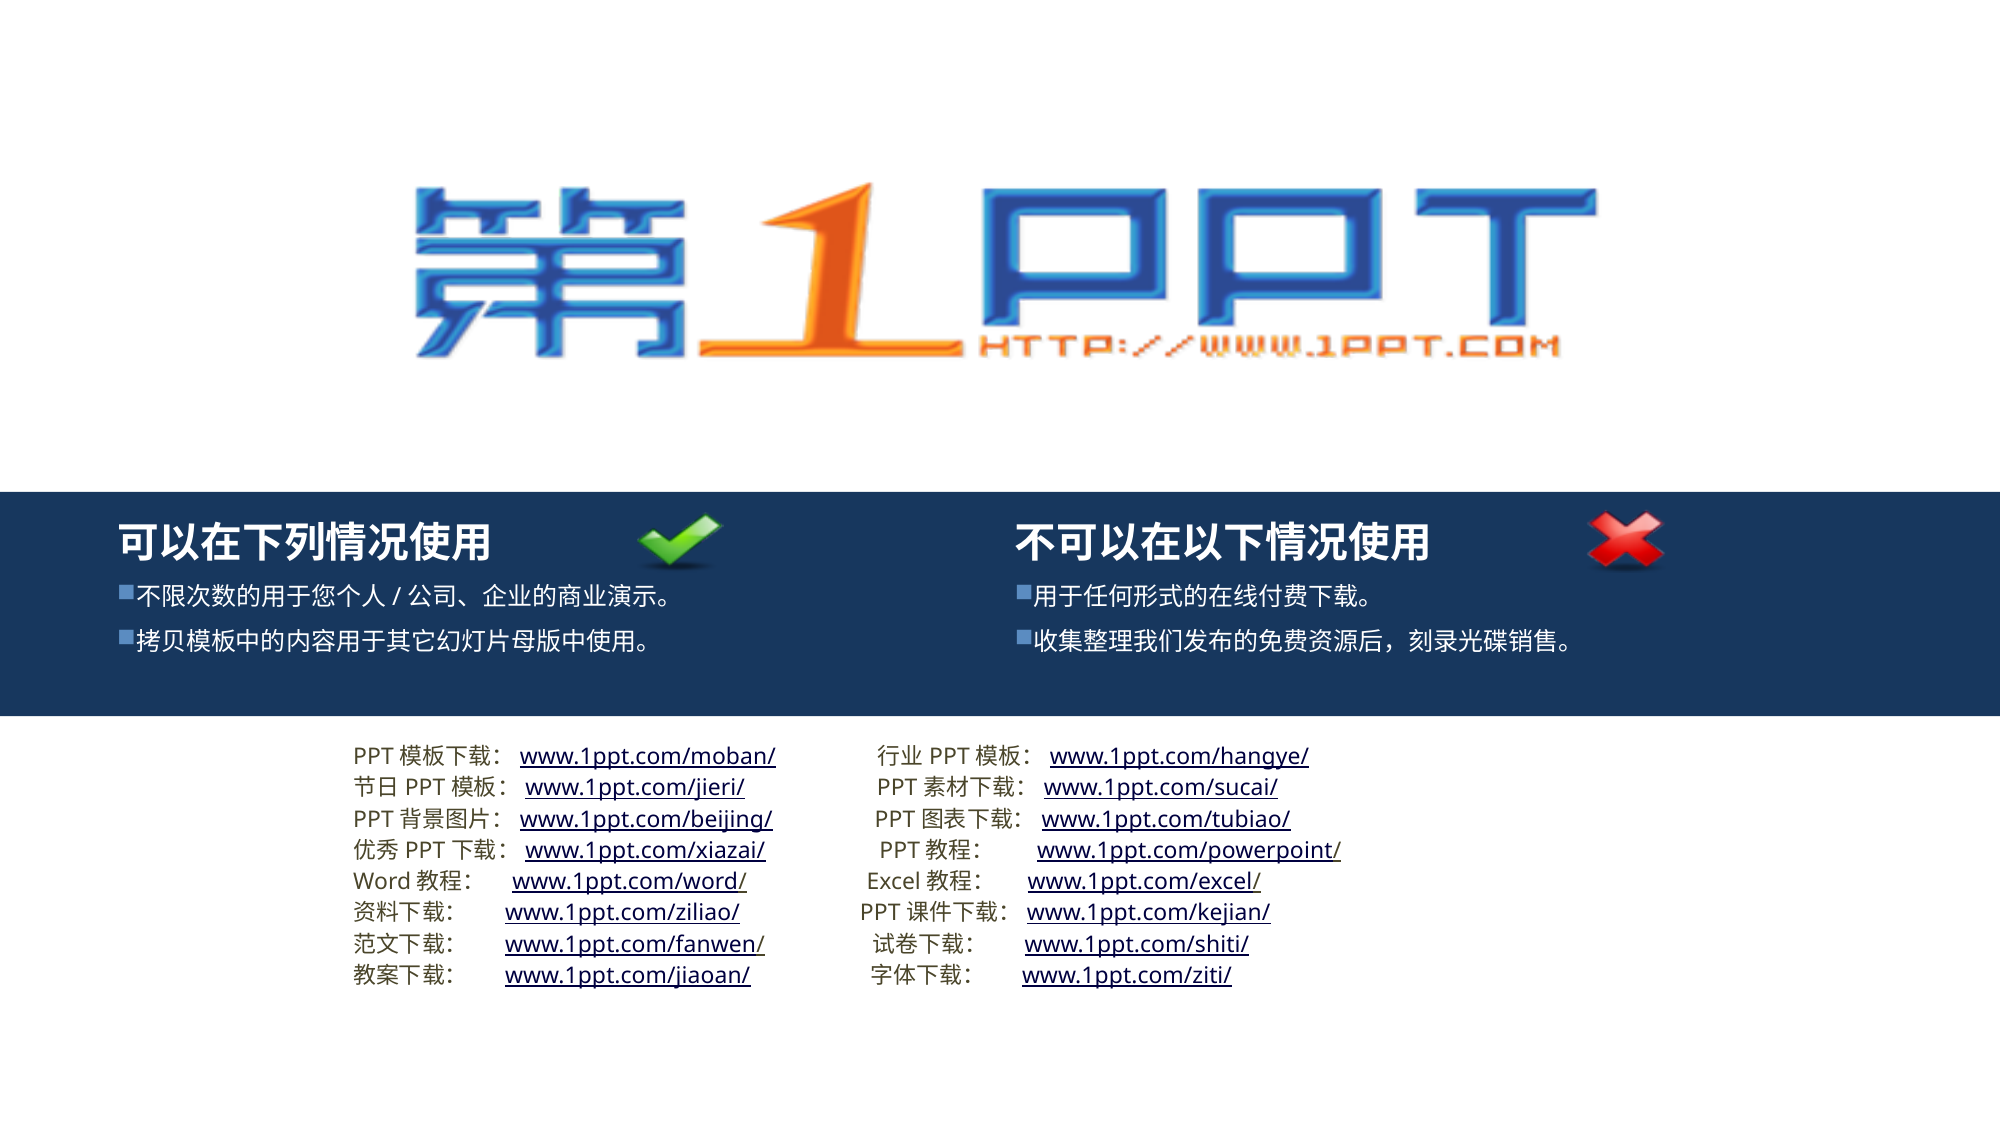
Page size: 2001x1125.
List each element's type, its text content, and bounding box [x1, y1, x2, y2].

picture [637, 507, 724, 573]
text_box [0, 491, 2000, 717]
picture [1581, 507, 1669, 573]
picture [179, 51, 1867, 492]
text_box 可以在下列情况使用 不限次数的用于您个人/公司、企业的商业演示。 拷贝模板中的内容用于其它幻灯片母版中使用。 [102, 508, 1000, 774]
text_box PPT模板下载：www.1ppt.com/moban/ 行业PPT模板：www.1ppt.com/hangye/ 节日PPT模板：www.1ppt.com/jieri/ PPT素材下载：www.1ppt.com/sucai/ PPT背景图片：www.1ppt.com/beijing/ PPT图表下载：www.1ppt.com/tubiao/ 优秀PPT下载：www.1ppt.com/xiazai/ PPT教程： www.1ppt.com/powerpoint/ Word教程： www.1ppt.com/word/ Excel教程： www.1ppt.com/excel/ 资料下载： www.1ppt.com/ziliao/ PPT课件下载：www.1ppt.com/kejian/ 范文下载： www.1ppt.com/fanwen/ 试卷下载： www.1ppt.com/shiti/ 教案下载： www.1ppt.com/jiaoan/ 字体下载： www.1ppt.com/ziti/ [336, 762, 1752, 1008]
text_box 不可以在以下情况使用 用于任何形式的在线付费下载。 收集整理我们发布的免费资源后，刻录光碟销售。 [999, 508, 1898, 762]
